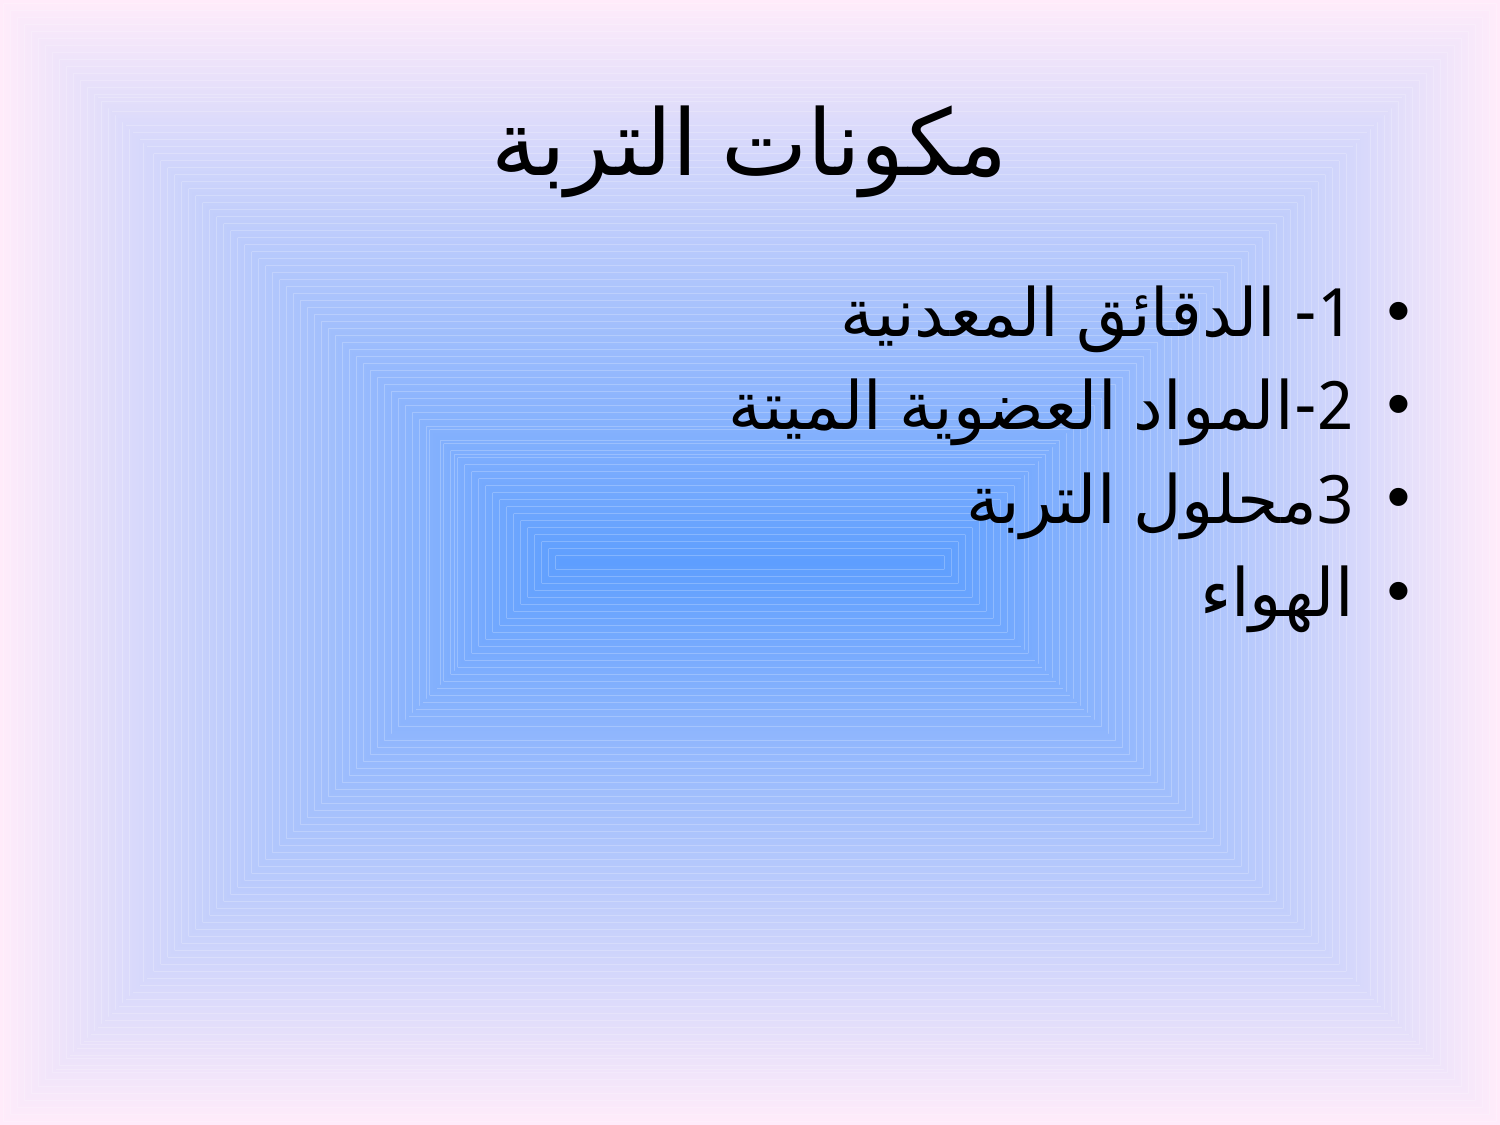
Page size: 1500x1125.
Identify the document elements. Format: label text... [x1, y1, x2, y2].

title مكونات التربة [75, 45, 1425, 233]
list 1- الدقائق المعدنية 2-المواد العضوية الميتة 3محلول التربة الهواء [75, 262, 1425, 1005]
